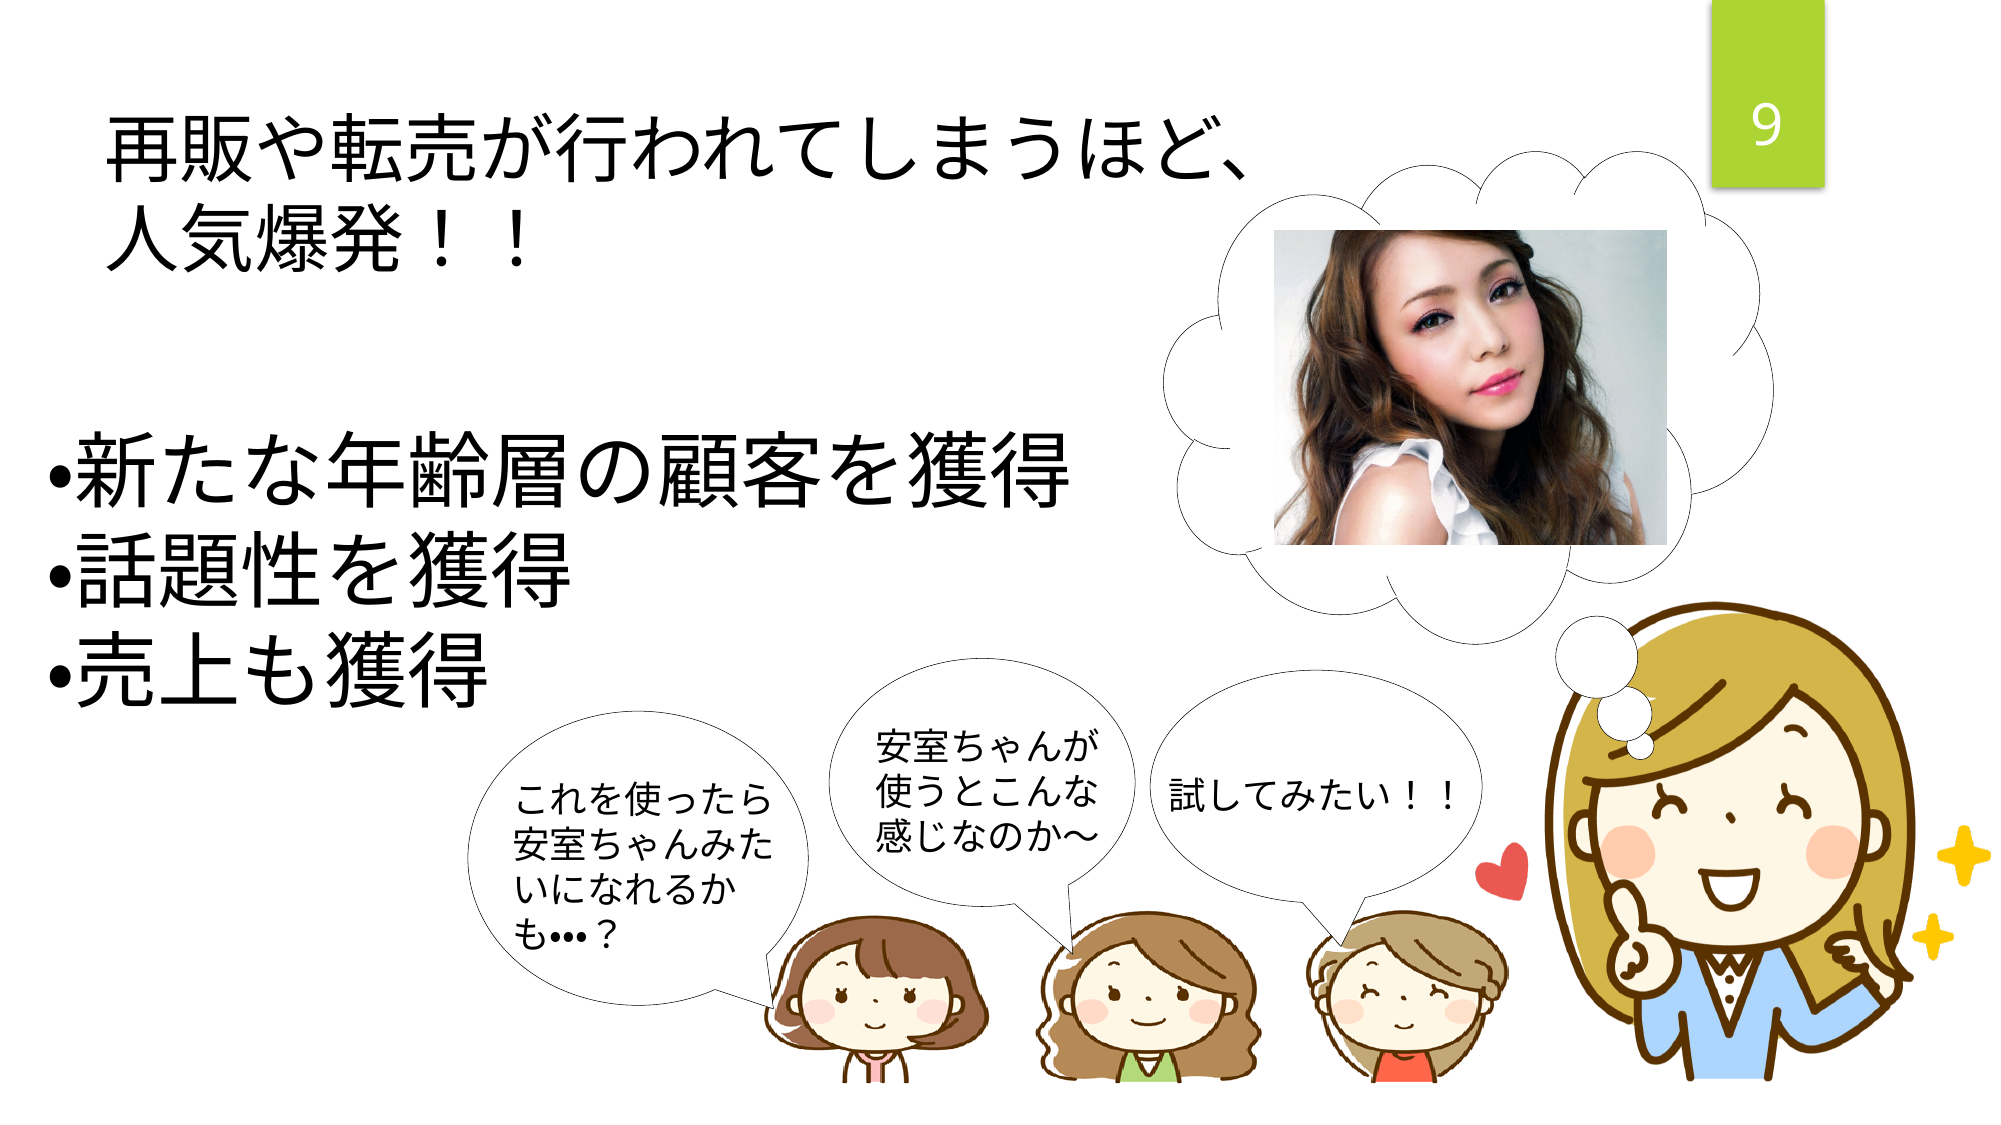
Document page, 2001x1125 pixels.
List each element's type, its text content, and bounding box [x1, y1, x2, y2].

picture [1274, 230, 1667, 545]
text_box 試してみたい！！ [1153, 764, 1455, 825]
slide_number 9 [1698, 48, 1836, 175]
text_box [866, 866, 1098, 908]
text_box 再販や転売が行われてしまうほど、人気爆発！！ [89, 94, 1275, 290]
text_box [517, 964, 748, 1007]
text_box 安室ちゃんが使うとこんな感じなのか～ [860, 715, 1142, 866]
text_box [1157, 825, 1455, 908]
text_box [827, 656, 1113, 860]
text_box [501, 709, 775, 768]
picture [753, 601, 2001, 1096]
text_box これを使ったら安室ちゃんみたいになれるかも・・・？ [497, 768, 800, 964]
text_box [466, 773, 497, 943]
text_box ・新たな年齢層の顧客を獲得 ・話題性を獲得 ・売上も獲得 [31, 410, 1175, 726]
text_box [1161, 149, 1775, 644]
text_box [1148, 668, 1455, 814]
text_box [800, 808, 810, 908]
